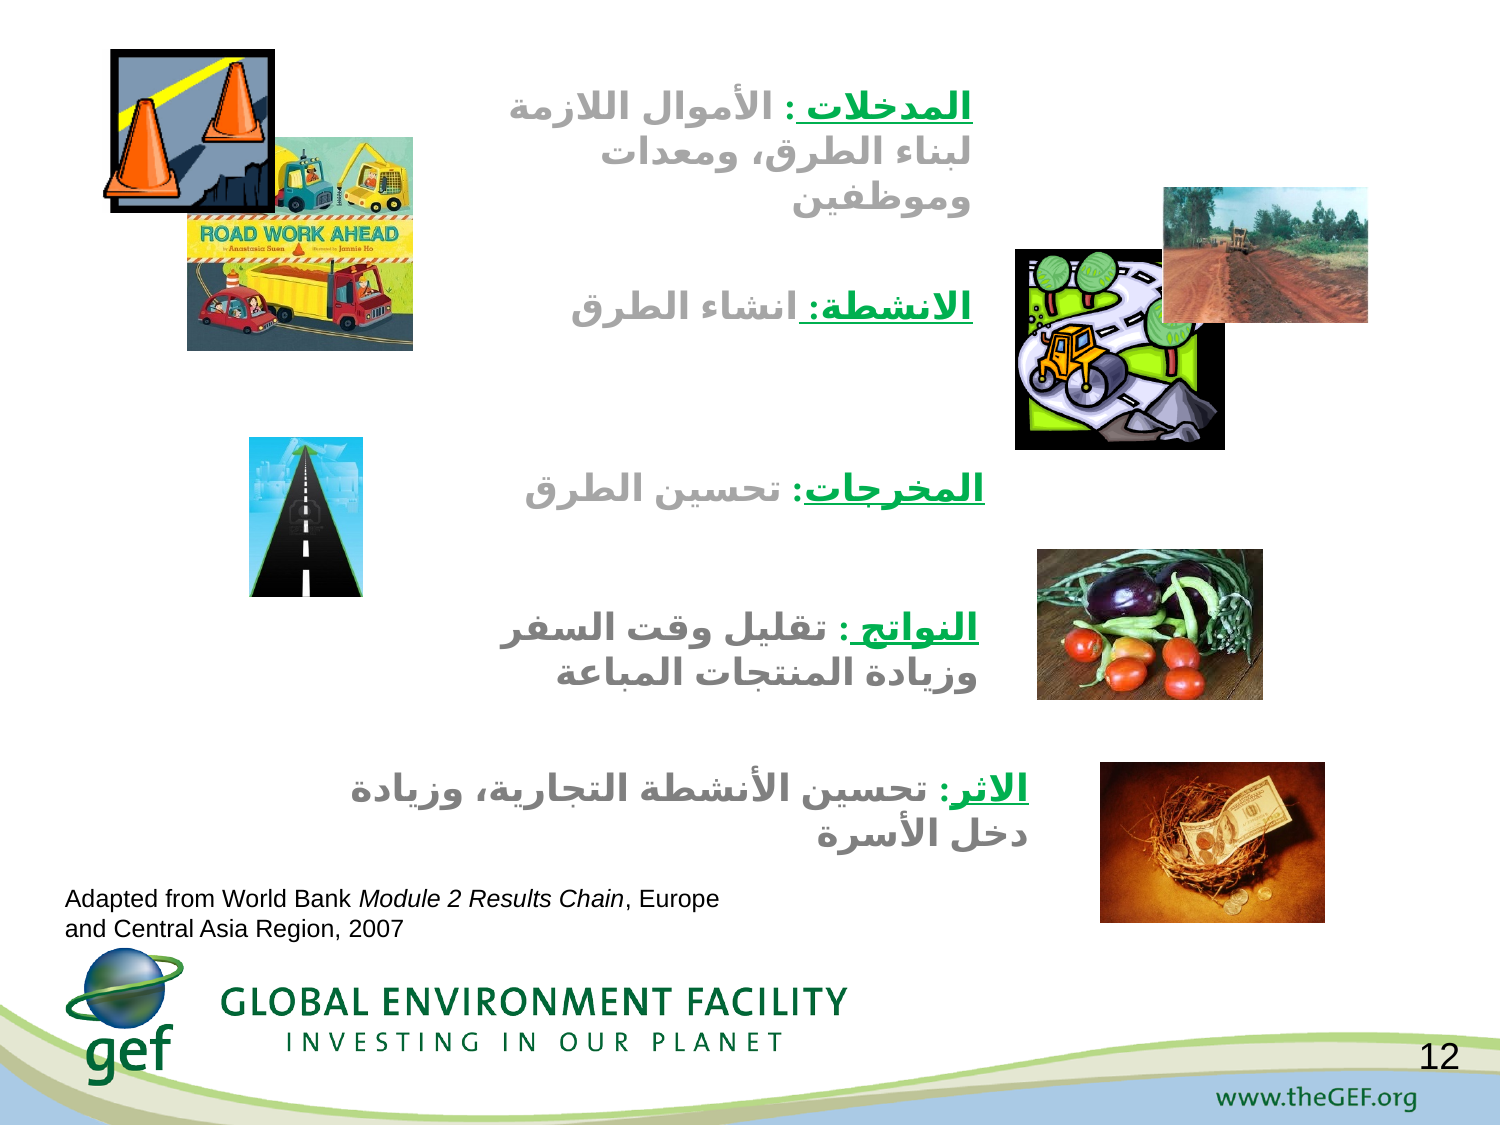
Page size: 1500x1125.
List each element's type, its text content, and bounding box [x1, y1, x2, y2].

picture [0, 762, 1500, 1125]
text_box Adapted from World Bank Module 2 Results Chain, Europe and Central Asia Region, 2007 [49, 874, 738, 950]
text_box المدخلات : الأموال اللازمة لبناء الطرق، ومعدات وموظفين [462, 74, 988, 225]
text_box الاثر: تحسين الأنشطة التجارية، وزيادة دخل الأسرة [306, 756, 1044, 862]
picture [249, 437, 363, 597]
picture [1037, 549, 1263, 700]
text_box المخرجات: تحسين الطرق [474, 456, 1000, 517]
slide_number 12 [1387, 1012, 1500, 1095]
picture [102, 49, 413, 351]
text_box الانشطة: انشاء الطرق [462, 274, 988, 335]
text_box النواتج : تقليل وقت السفر وزيادة المنتجات المباعة [393, 595, 994, 701]
picture [1014, 187, 1369, 450]
